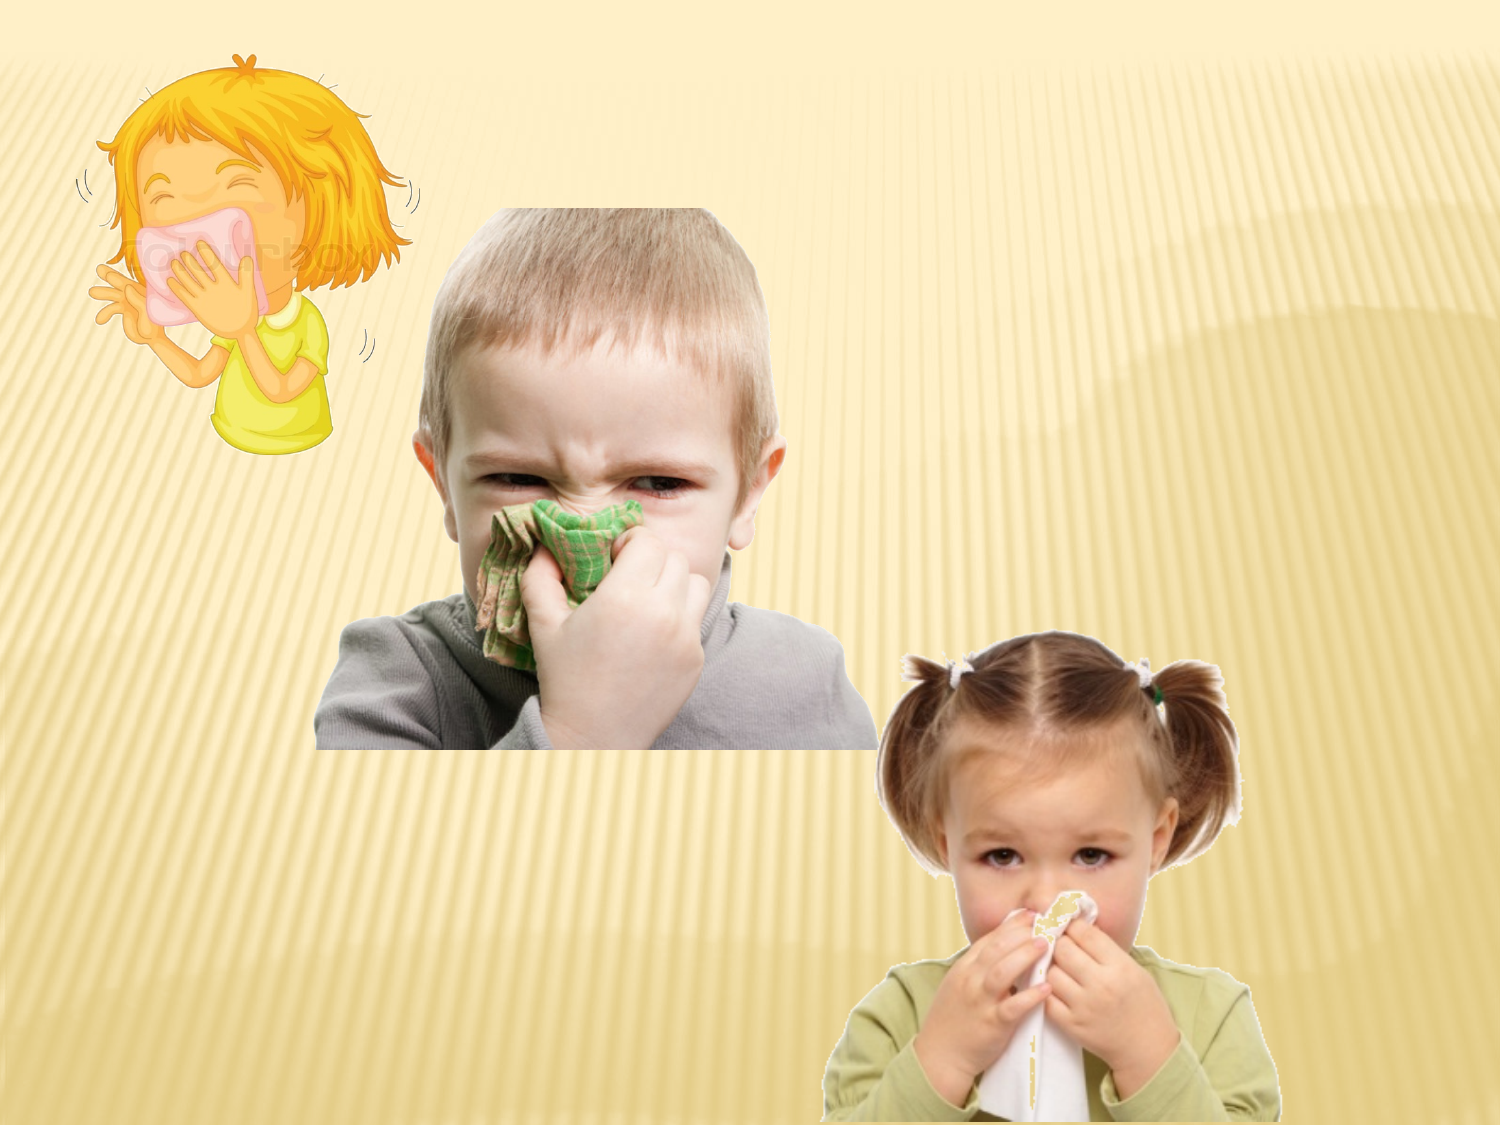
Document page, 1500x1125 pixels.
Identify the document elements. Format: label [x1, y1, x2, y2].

picture [76, 54, 420, 455]
picture [135, 207, 1500, 1122]
